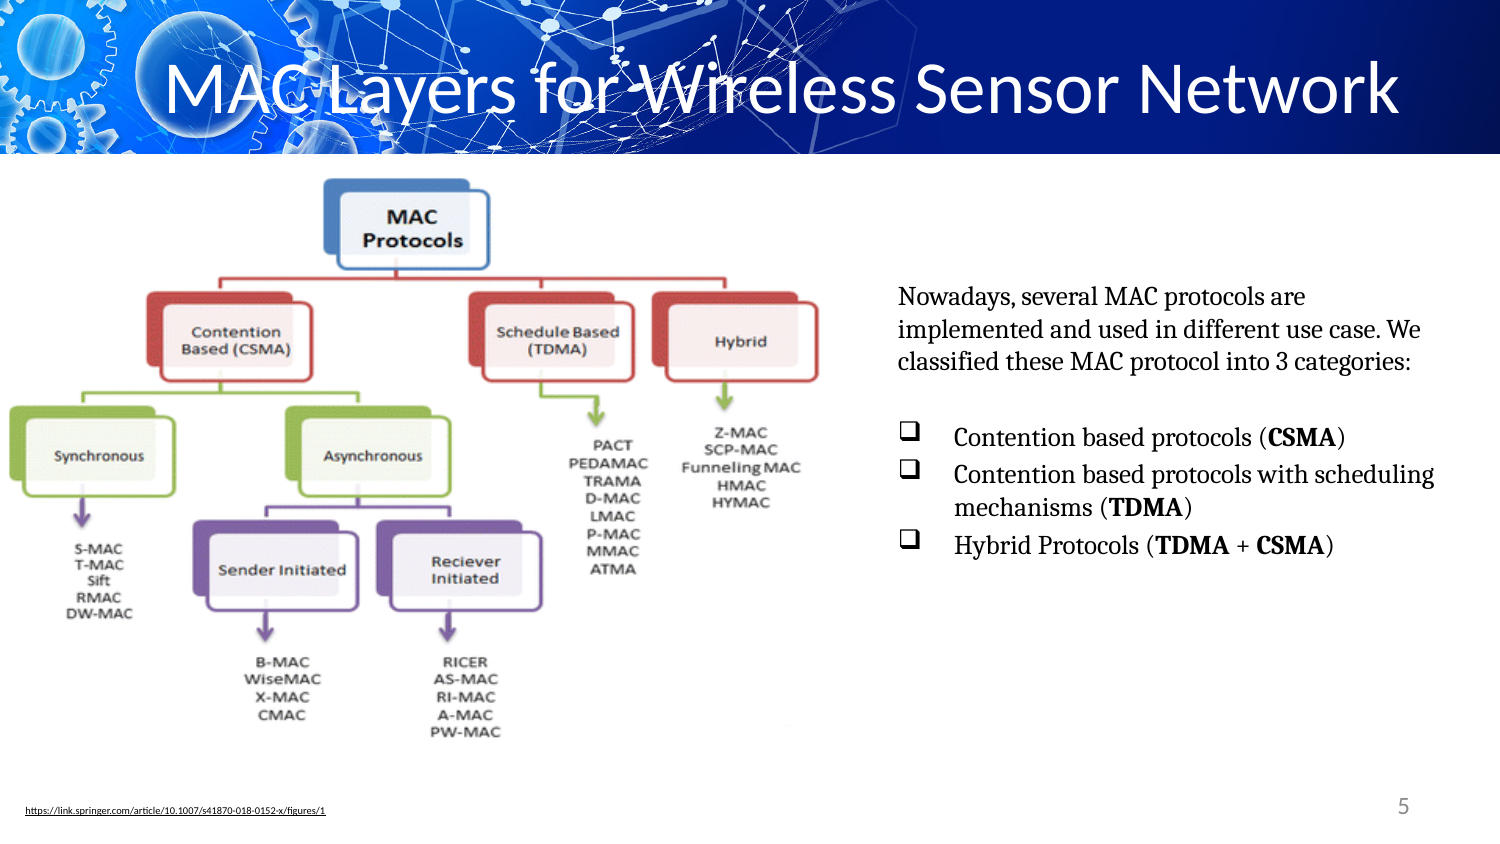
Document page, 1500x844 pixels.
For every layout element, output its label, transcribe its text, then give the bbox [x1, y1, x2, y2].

title MAC Layers for Wireless Sensor Network [78, 21, 1434, 147]
slide_number 5 [1074, 782, 1425, 827]
picture [0, 0, 1500, 844]
list Nowadays, several MAC protocols are implemented and used in different use case. We classified these MAC protocol into 3 categories: Contention based protocols (CSMA) Contention based protocols with scheduling mechanisms (TDMA) Hybrid Protocols (TDMA + CSMA) [882, 271, 1466, 645]
text_box https://link.springer.com/article/10.1007/s41870-018-0152-x/figures/1 [10, 796, 1058, 824]
